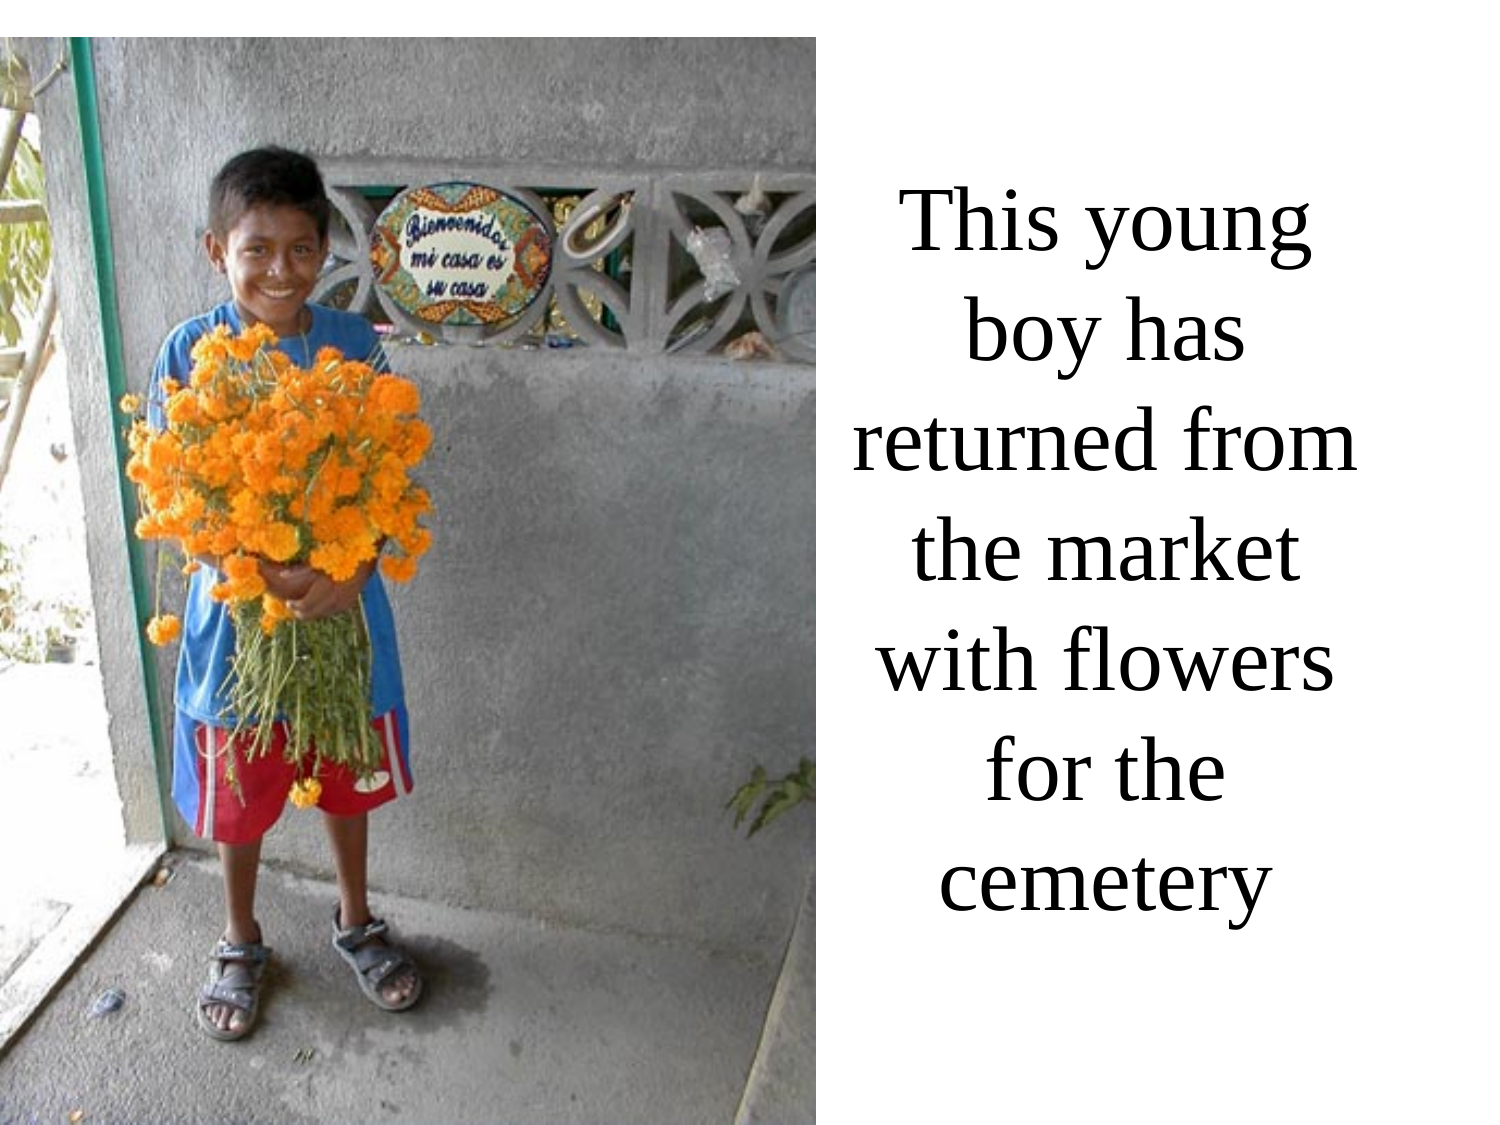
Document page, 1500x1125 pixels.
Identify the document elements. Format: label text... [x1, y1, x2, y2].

title This young boy has returned from the market with flowers for the cemetery [825, 99, 1388, 988]
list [0, 37, 816, 1125]
